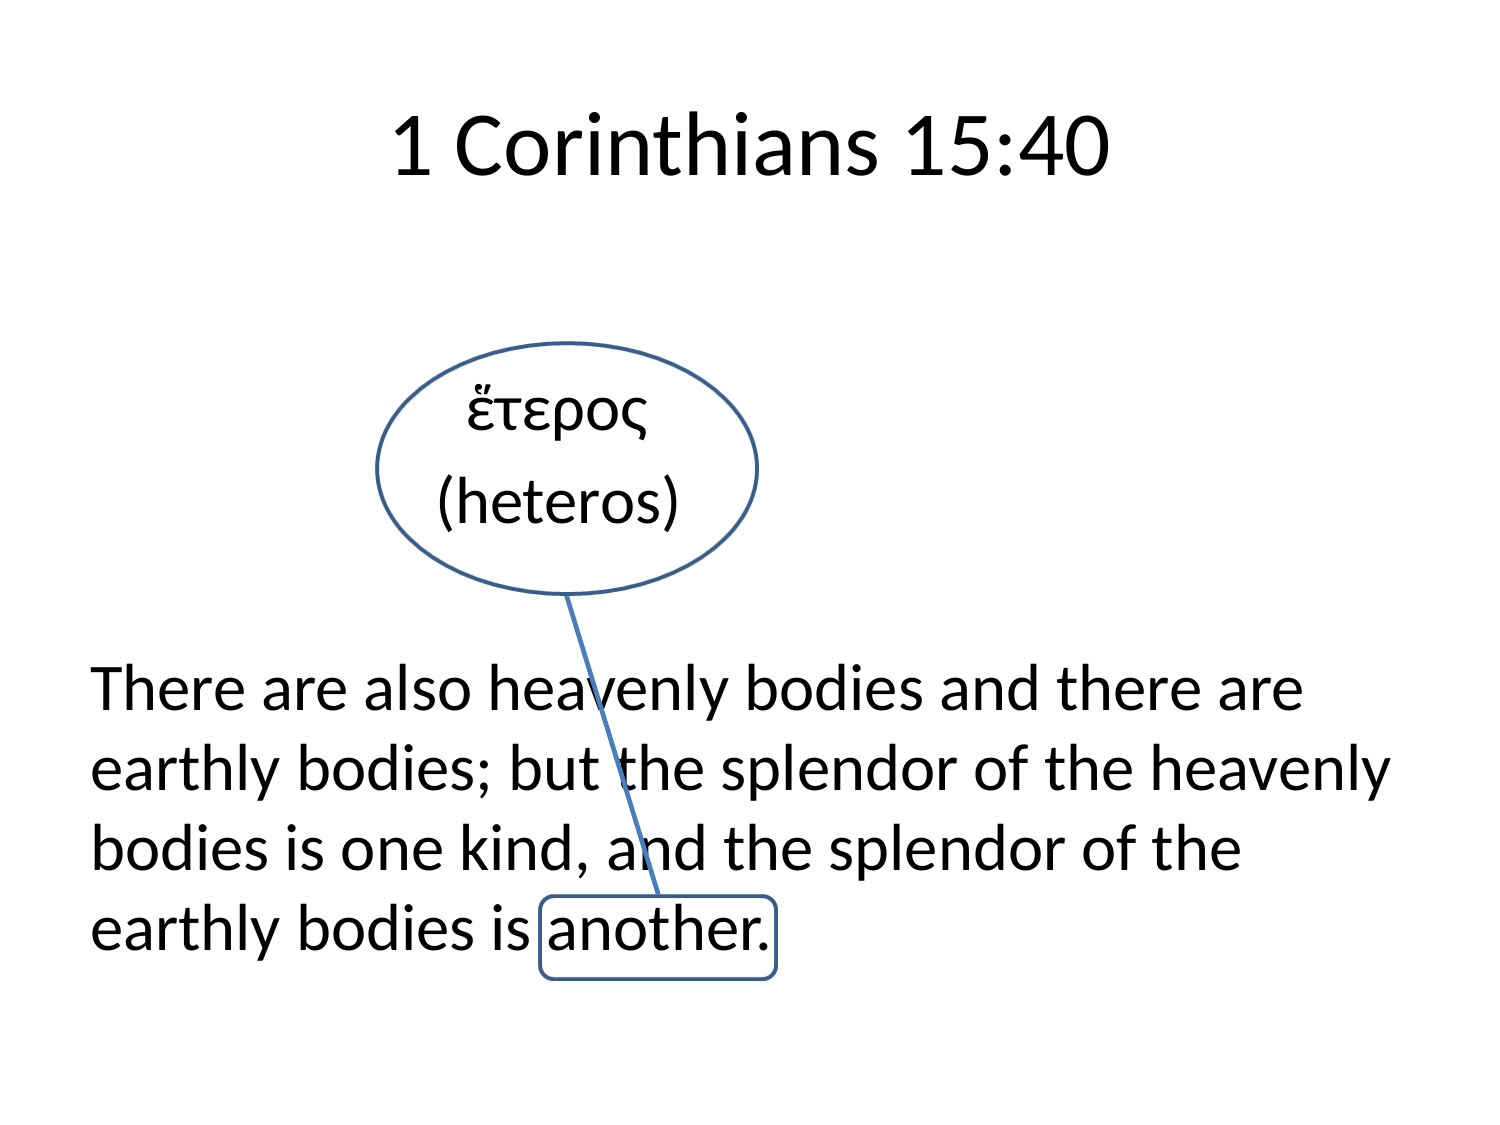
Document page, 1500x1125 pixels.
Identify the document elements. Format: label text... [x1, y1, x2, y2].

list ἕτερος (heteros) There are also heavenly bodies and there are earthly bodies; but the splendor of the heavenly bodies is one kind, and the splendor of the earthly bodies is another. [75, 262, 1425, 1005]
picture [374, 341, 759, 596]
title 1 Corinthians 15:40 [75, 45, 1425, 233]
picture [538, 894, 779, 981]
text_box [566, 595, 659, 895]
